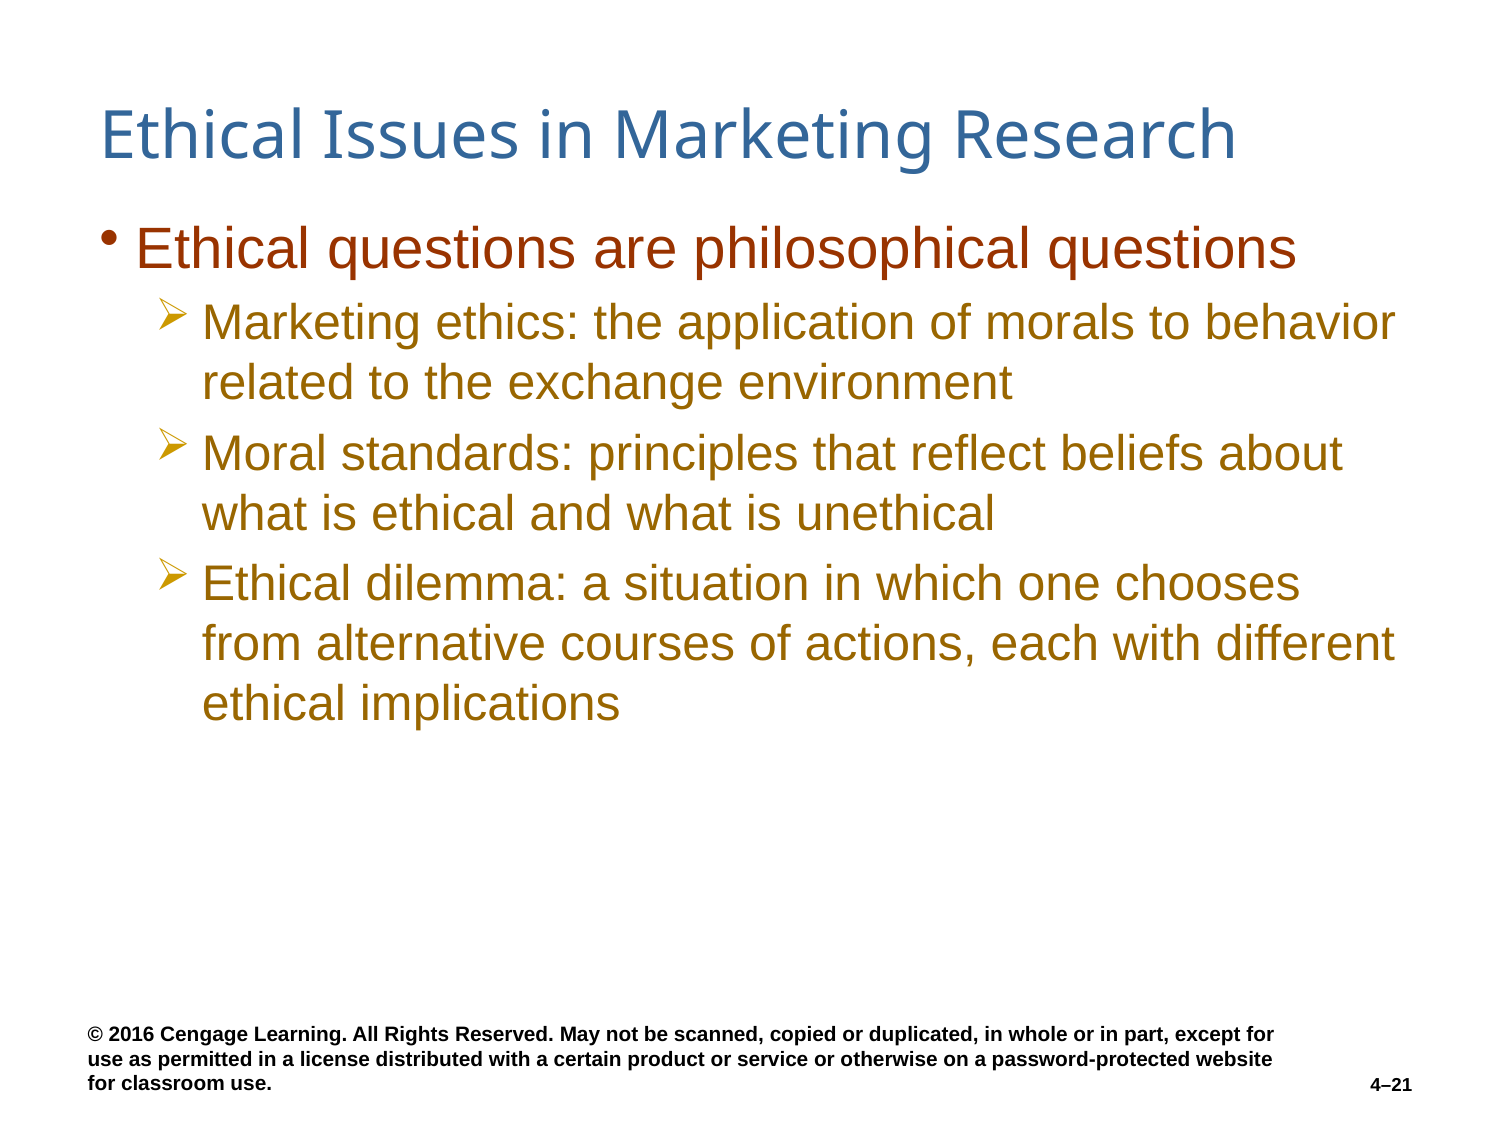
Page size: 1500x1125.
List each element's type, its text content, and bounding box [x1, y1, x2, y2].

title Ethical Issues in Marketing Research [84, 84, 1414, 140]
footer © 2016 Cengage Learning. All Rights Reserved. May not be scanned, copied or duplicated, in whole or in part, except for use as permitted in a license distributed with a certain product or service or otherwise on a password-protected website for classroom use. [87, 1057, 1050, 1103]
list Ethical questions are philosophical questions Marketing ethics: the application of morals to behavior related to the exchange environment Moral standards: principles that reflect beliefs about what is ethical and what is unethical Ethical dilemma: a situation in which one chooses from alternative courses of actions, each with different ethical implications [84, 202, 1414, 1013]
slide_number 4–21 [1050, 1042, 1413, 1103]
